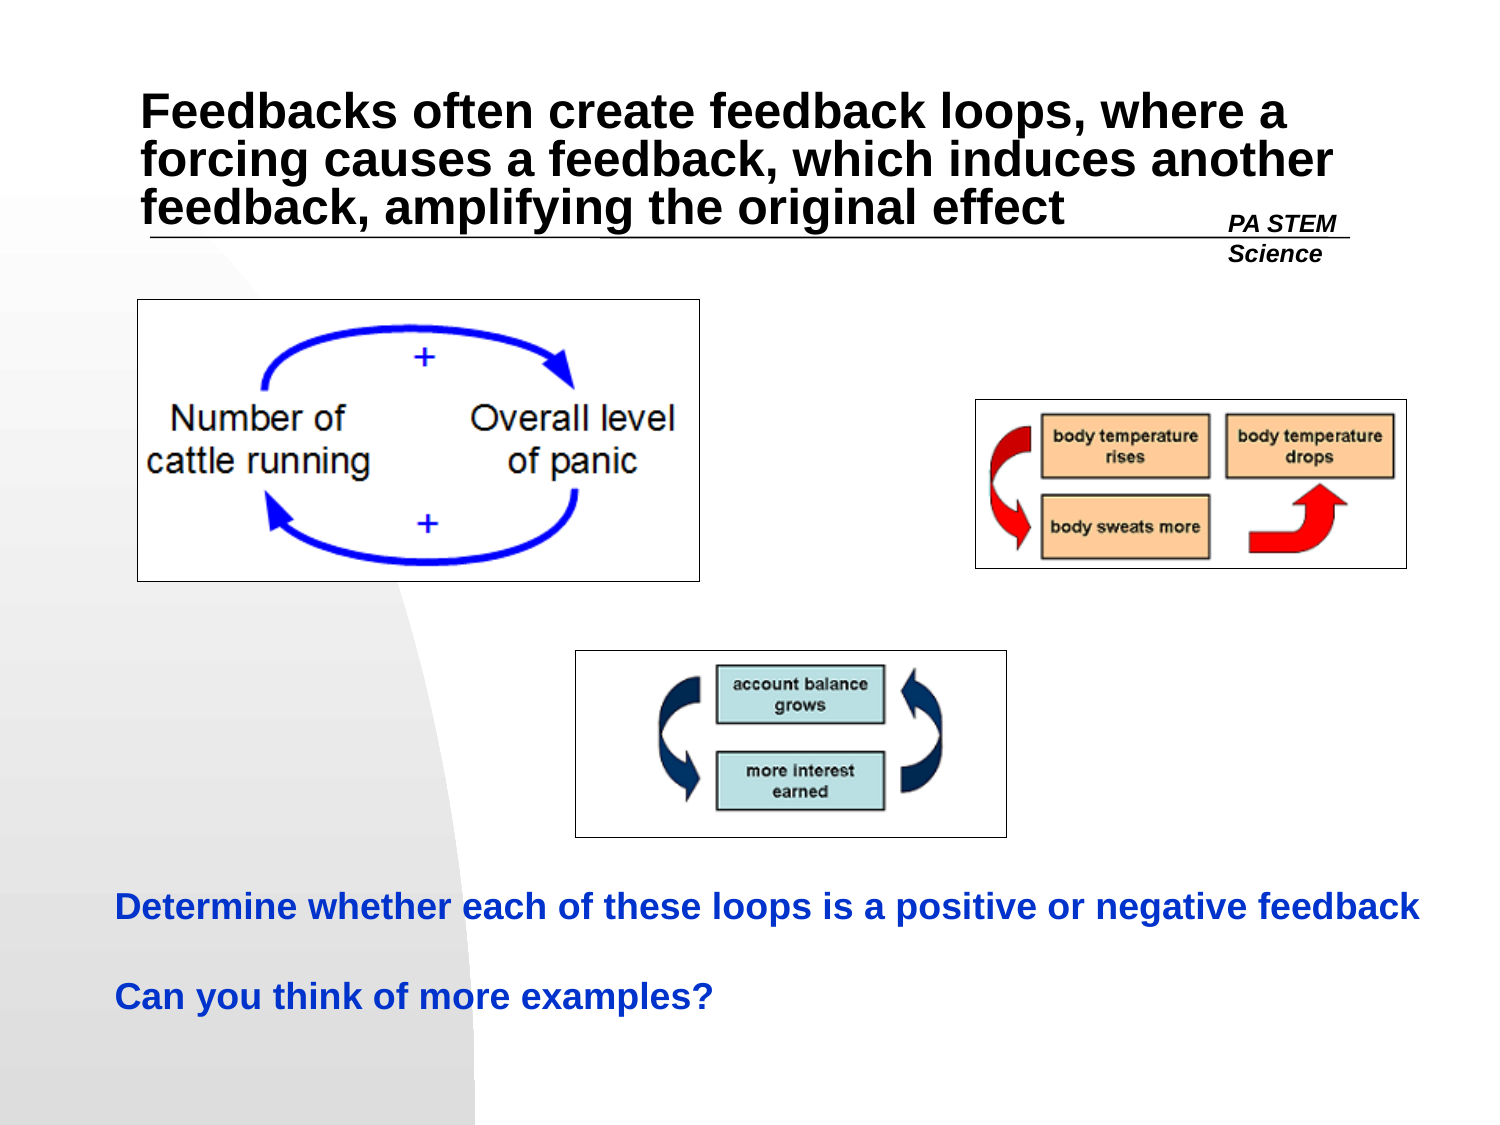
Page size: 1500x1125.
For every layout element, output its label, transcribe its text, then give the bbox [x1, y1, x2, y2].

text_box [149, 199, 1353, 276]
picture [974, 399, 1407, 569]
text_box Determine whether each of these loops is a positive or negative feedback Can you think of more examples? [99, 874, 1463, 1025]
title Feedbacks often create feedback loops, where a forcing causes a feedback, which induces another feedback, amplifying the original effect [124, 62, 1388, 263]
picture [137, 299, 701, 582]
picture [574, 649, 1007, 838]
